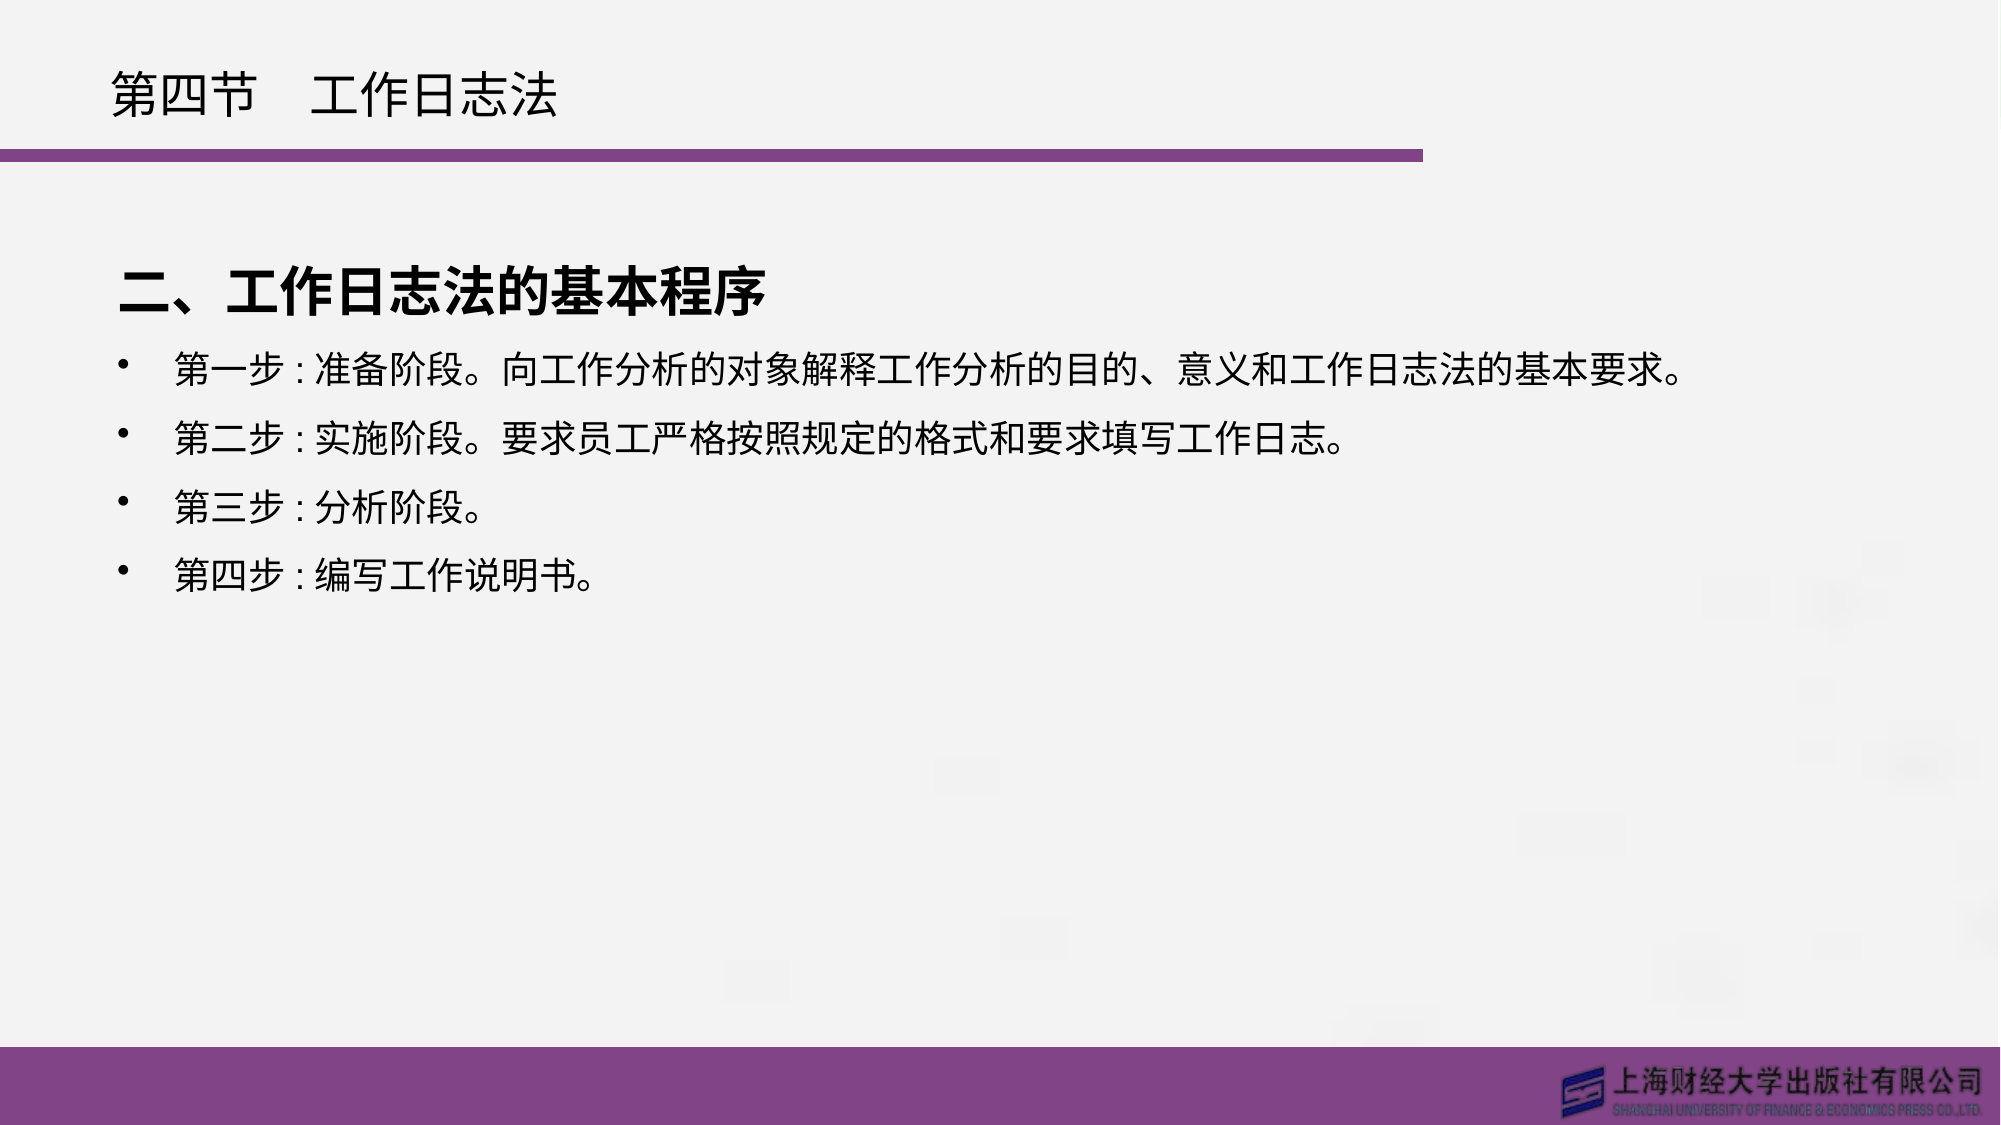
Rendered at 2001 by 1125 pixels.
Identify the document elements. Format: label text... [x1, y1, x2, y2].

title 第四节 工作日志法 [94, 42, 1451, 146]
list 二、工作日志法的基本程序 第一步:准备阶段。向工作分析的对象解释工作分析的目的、意义和工作日志法的基本要求。 第二步:实施阶段。要求员工严格按照规定的格式和要求填写工作日志。 第三步:分析阶段。 第四步:编写工作说明书。 [102, 233, 1898, 1032]
picture [0, 0, 2001, 1125]
